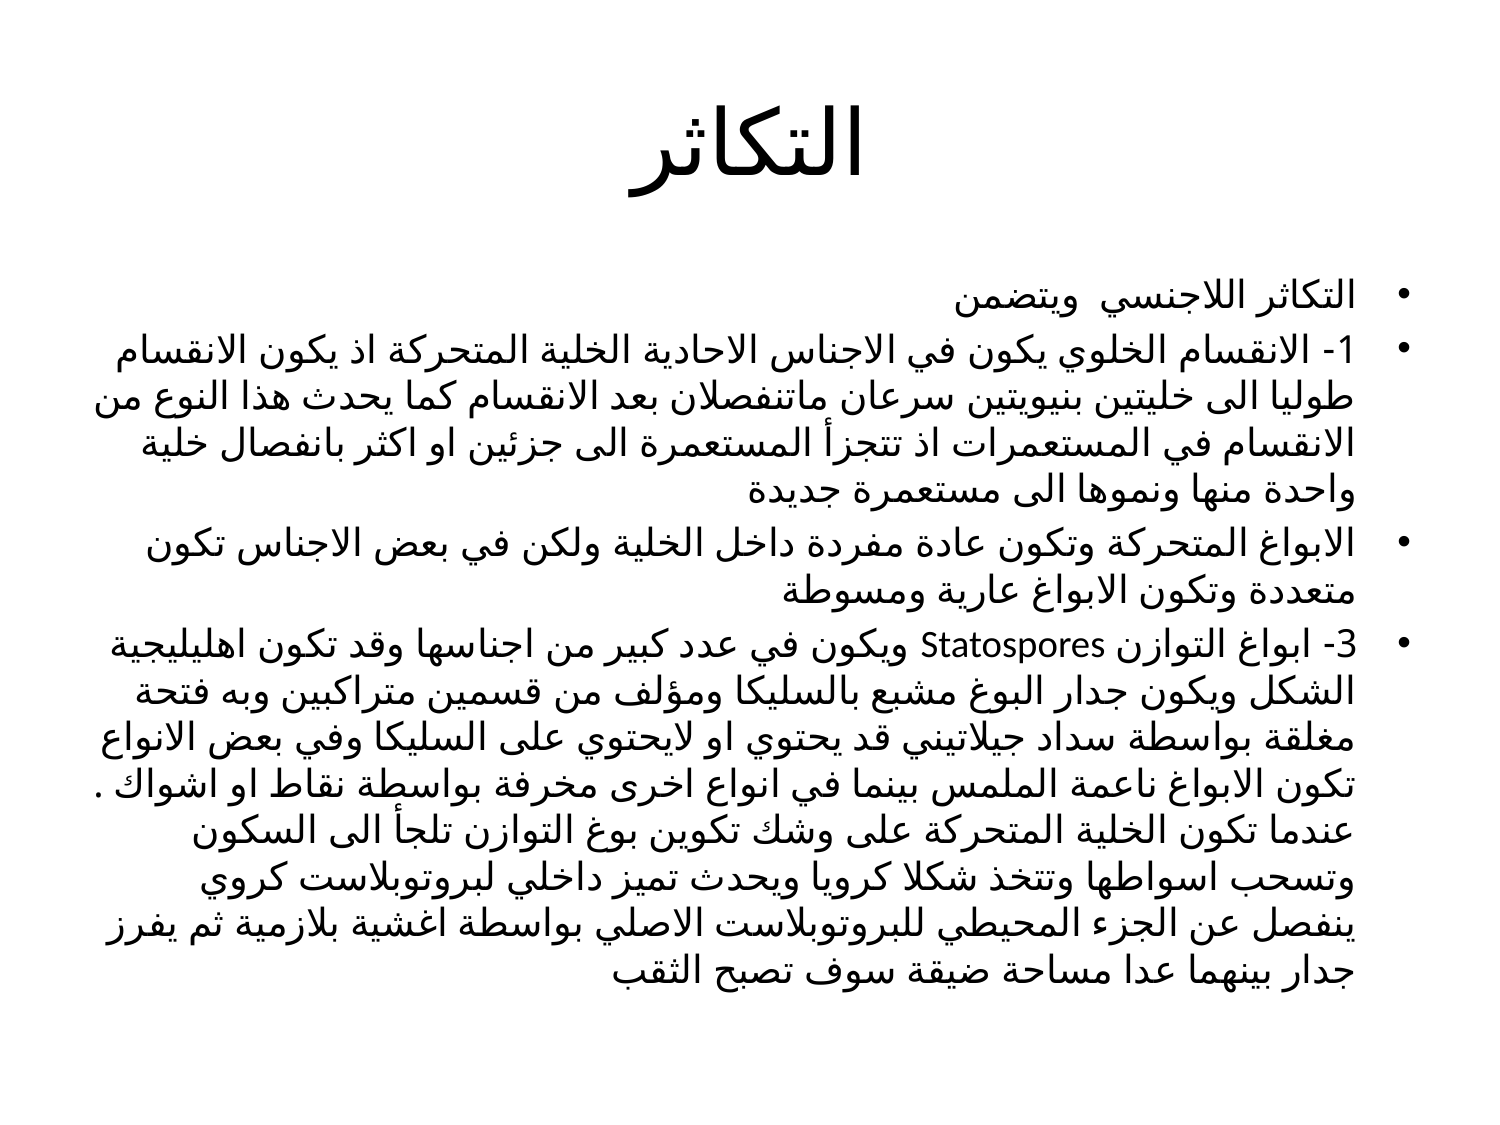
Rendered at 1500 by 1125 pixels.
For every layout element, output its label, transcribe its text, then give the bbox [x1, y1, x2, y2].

title التكاثر [75, 45, 1425, 233]
list التكاثر اللاجنسي ويتضمن 1- الانقسام الخلوي يكون في الاجناس الاحادية الخلية المتحركة اذ يكون الانقسام طوليا الى خليتين بنيويتين سرعان ماتنفصلان بعد الانقسام كما يحدث هذا النوع من الانقسام في المستعمرات اذ تتجزأ المستعمرة الى جزئين او اكثر بانفصال خلية واحدة منها ونموها الى مستعمرة جديدة الابواغ المتحركة وتكون عادة مفردة داخل الخلية ولكن في بعض الاجناس تكون متعددة وتكون الابواغ عارية ومسوطة 3- ابواغ التوازن Statospores ويكون في عدد كبير من اجناسها وقد تكون اهليليجية الشكل ويكون جدار البوغ مشبع بالسليكا ومؤلف من قسمين متراكبين وبه فتحة مغلقة بواسطة سداد جيلاتيني قد يحتوي او لايحتوي على السليكا وفي بعض الانواع تكون الابواغ ناعمة الملمس بينما في انواع اخرى مخرفة بواسطة نقاط او اشواك . عندما تكون الخلية المتحركة على وشك تكوين بوغ التوازن تلجأ الى السكون وتسحب اسواطها وتتخذ شكلا كرويا ويحدث تميز داخلي لبروتوبلاست كروي ينفصل عن الجزء المحيطي للبروتوبلاست الاصلي بواسطة اغشية بلازمية ثم يفرز جدار بينهما عدا مساحة ضيقة سوف تصبح الثقب [75, 262, 1425, 1005]
